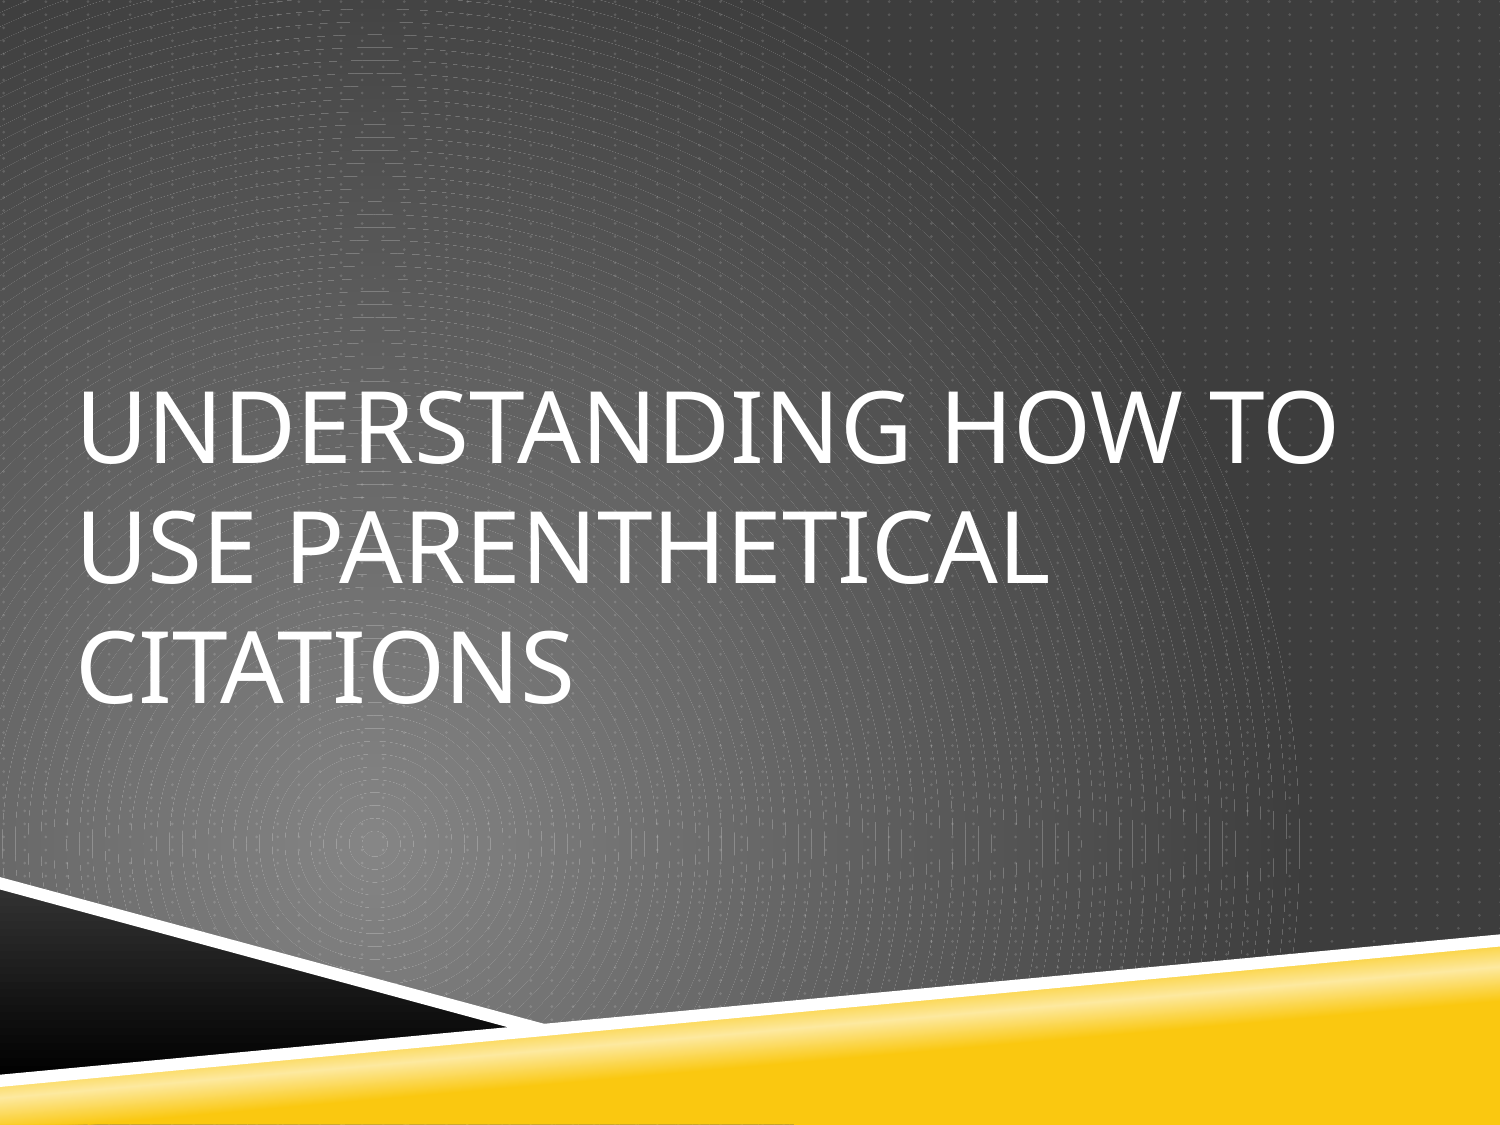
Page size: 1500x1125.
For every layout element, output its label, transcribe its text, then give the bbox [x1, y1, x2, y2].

title Understanding how to use Parenthetical citations [75, 187, 1500, 900]
